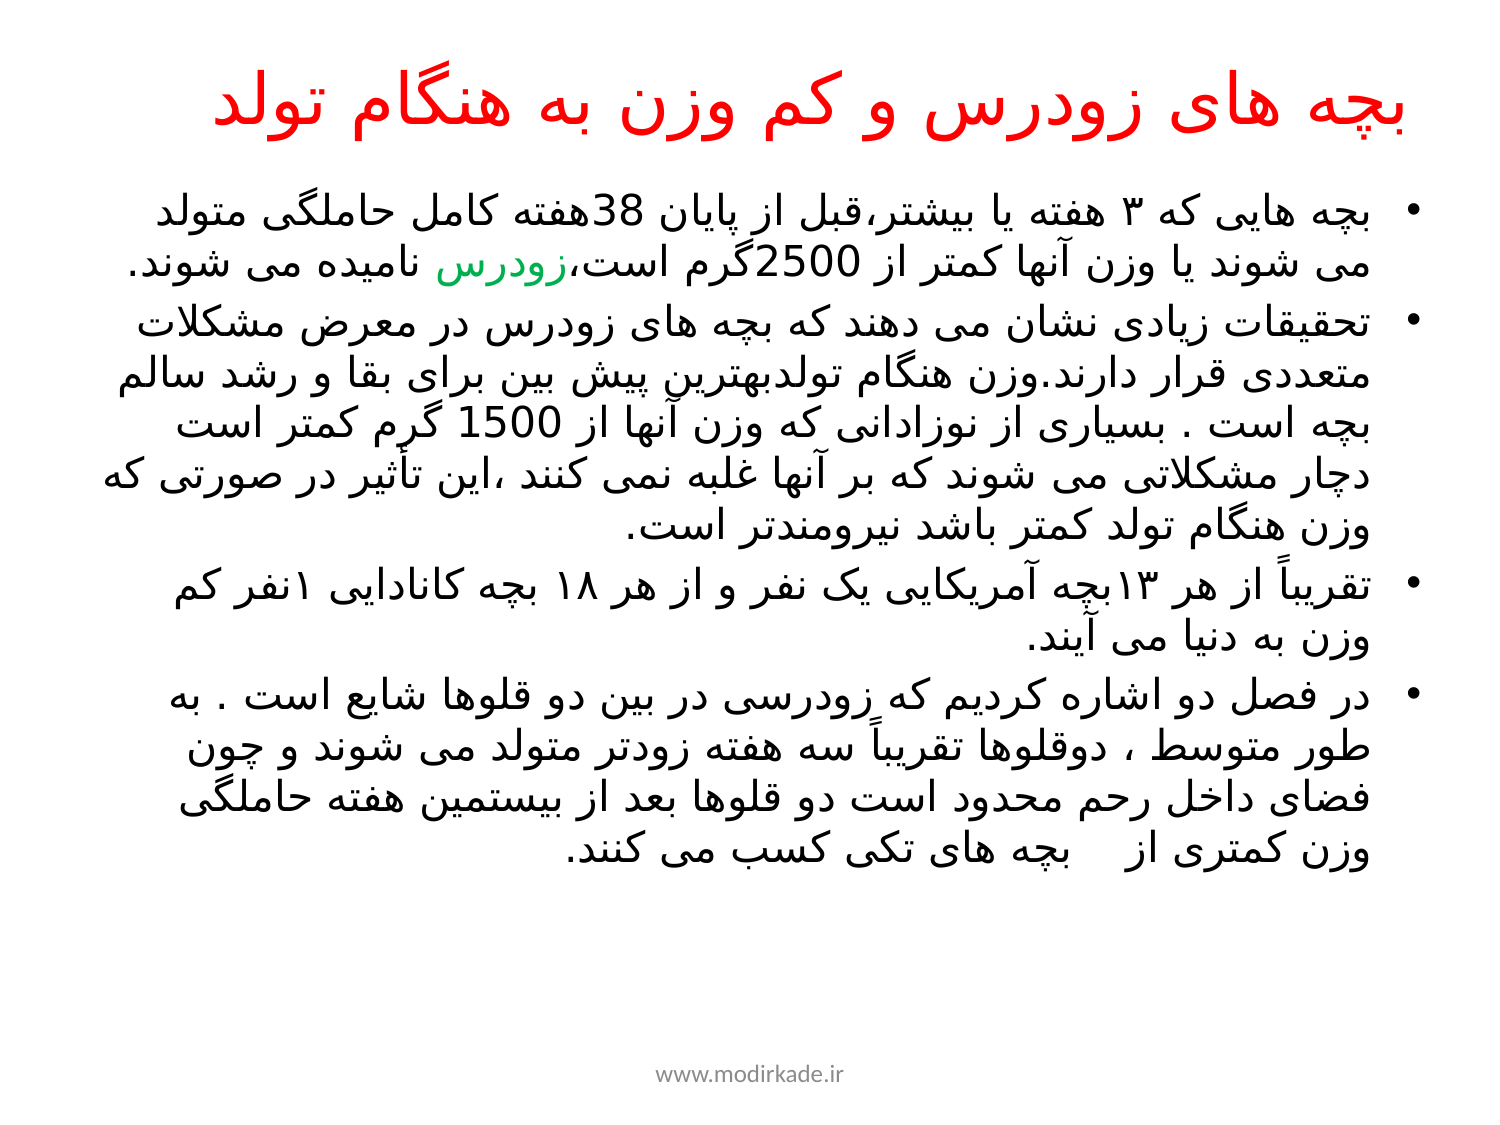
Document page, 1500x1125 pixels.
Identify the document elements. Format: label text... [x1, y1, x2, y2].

title بچه های زودرس و کم وزن به هنگام تولد [75, 45, 1425, 233]
list بچه هایی که ٣ هفته یا بیشتر،قبل از پایان 38هفته کامل حاملگی متولد می شوند یا وزن آنها کمتر از 2500گرم است،زودرس نامیده می شوند. تحقیقات زیادی نشان می دهند که بچه های زودرس در معرض مشکلات متعددی قرار دارند.وزن هنگام تولدبهترین پیش بین برای بقا و رشد سالم بچه است . بسیاری از نوزادانی که وزن آنها از 1500 گرم کمتر است دچار مشکلاتی می شوند که بر آنها غلبه نمی کنند ،این تأثیر در صورتی که وزن هنگام تولد کمتر باشد نیرومندتر است. تقریباً از هر ۱۳بچه آمریکایی یک نفر و از هر ۱۸ بچه کانادایی ۱نفر کم وزن به دنیا می آیند. در فصل دو اشاره کردیم که زودرسی در بین دو قلوها شایع است . به طور متوسط ، دوقلوها تقریباً سه هفته زودتر متولد می شوند و چون فضای داخل رحم محدود است دو قلوها بعد از بیستمین هفته حاملگی وزن کمتری از بچه های تکی کسب می کنند. [82, 175, 1432, 919]
footer www.modirkade.ir [512, 1042, 988, 1103]
